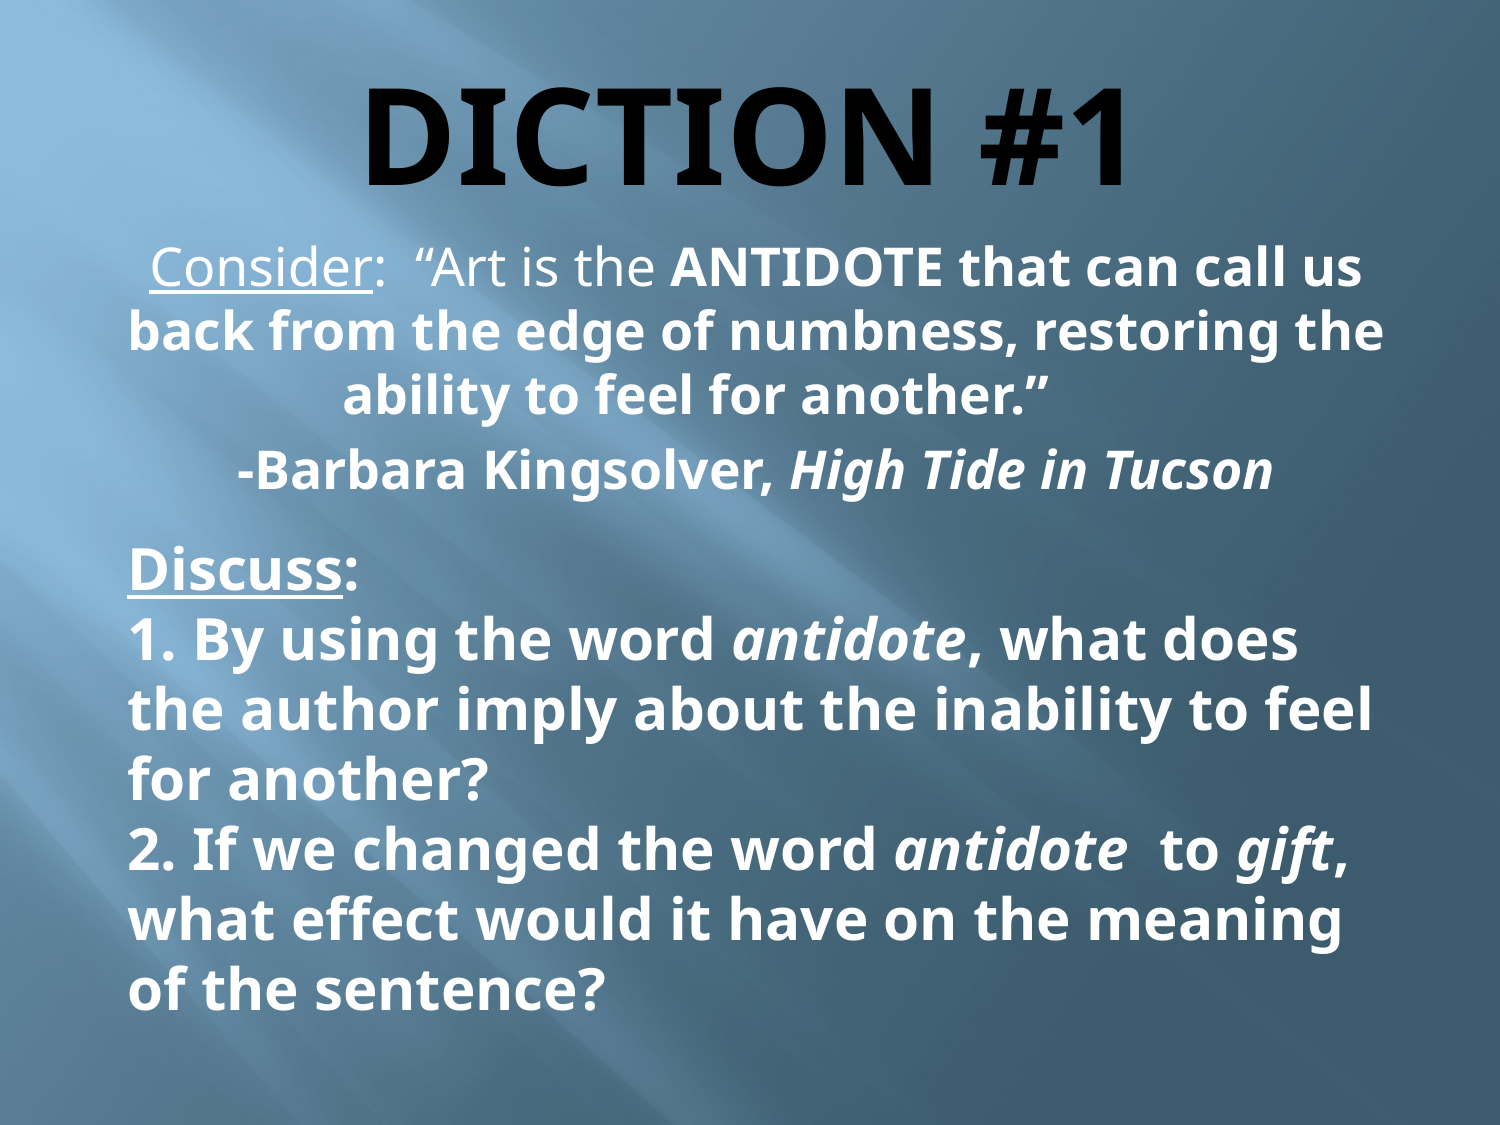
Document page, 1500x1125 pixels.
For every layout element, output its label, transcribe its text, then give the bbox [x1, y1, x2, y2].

text_box Discuss: 1. By using the word antidote, what does the author imply about the inability to feel for another? 2. If we changed the word antidote to gift, what effect would it have on the meaning of the sentence? [112, 525, 1400, 1030]
subtitle Consider: “Art is the ANTIDOTE that can call us back from the edge of numbness, restoring the ability to feel for another.” -Barbara Kingsolver, High Tide in Tucson [112, 224, 1400, 513]
title Diction #1 [75, 50, 1425, 213]
